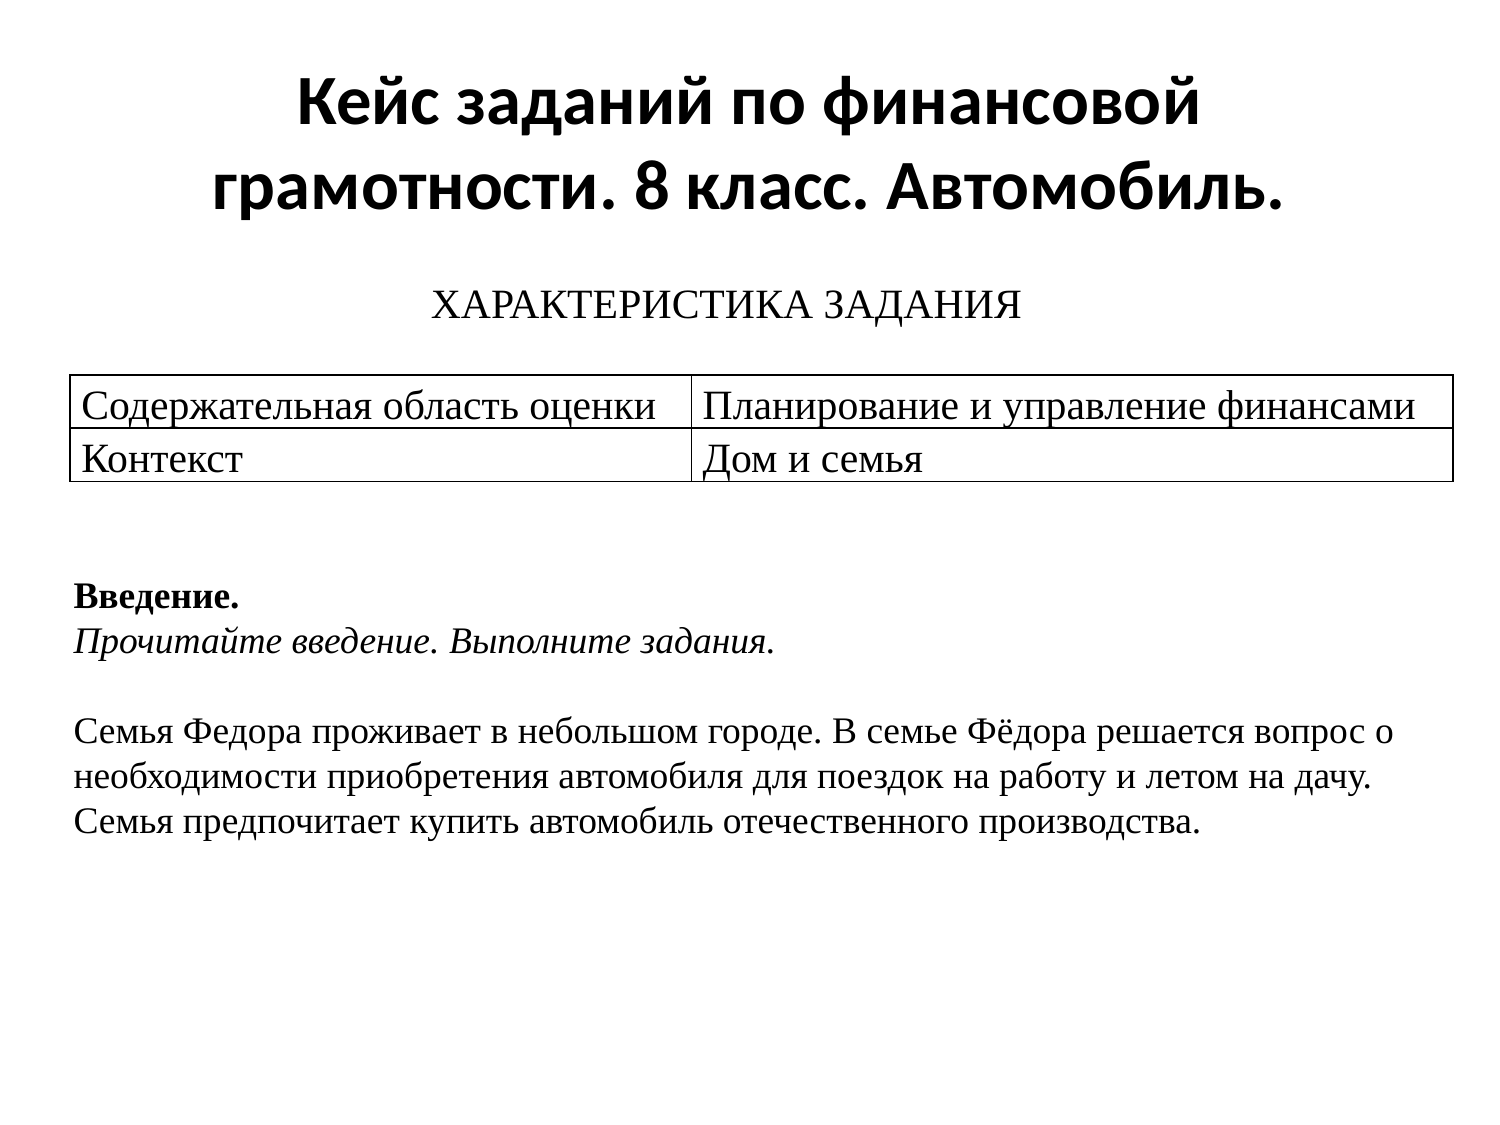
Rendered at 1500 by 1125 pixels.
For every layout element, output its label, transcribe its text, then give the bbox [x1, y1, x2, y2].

title Кейс заданий по финансовой грамотности. 8 класс. Автомобиль. [75, 45, 1425, 233]
table_header Содержательная область оценки [71, 376, 691, 427]
text_box Введение. Прочитайте введение. Выполните задания. Семья Федора проживает в небольшом городе. В семье Фёдора решается вопрос о необходимости приобретения автомобиля для поездок на работу и летом на дачу. Семья предпочитает купить автомобиль отечественного производства. [58, 563, 1442, 849]
table_cell Контекст [71, 429, 691, 481]
table_header Планирование и управление финансами [692, 376, 1452, 427]
table_cell Дом и семья [692, 429, 1452, 481]
text_box ХАРАКТЕРИСТИКА ЗАДАНИЯ [351, 269, 1102, 335]
